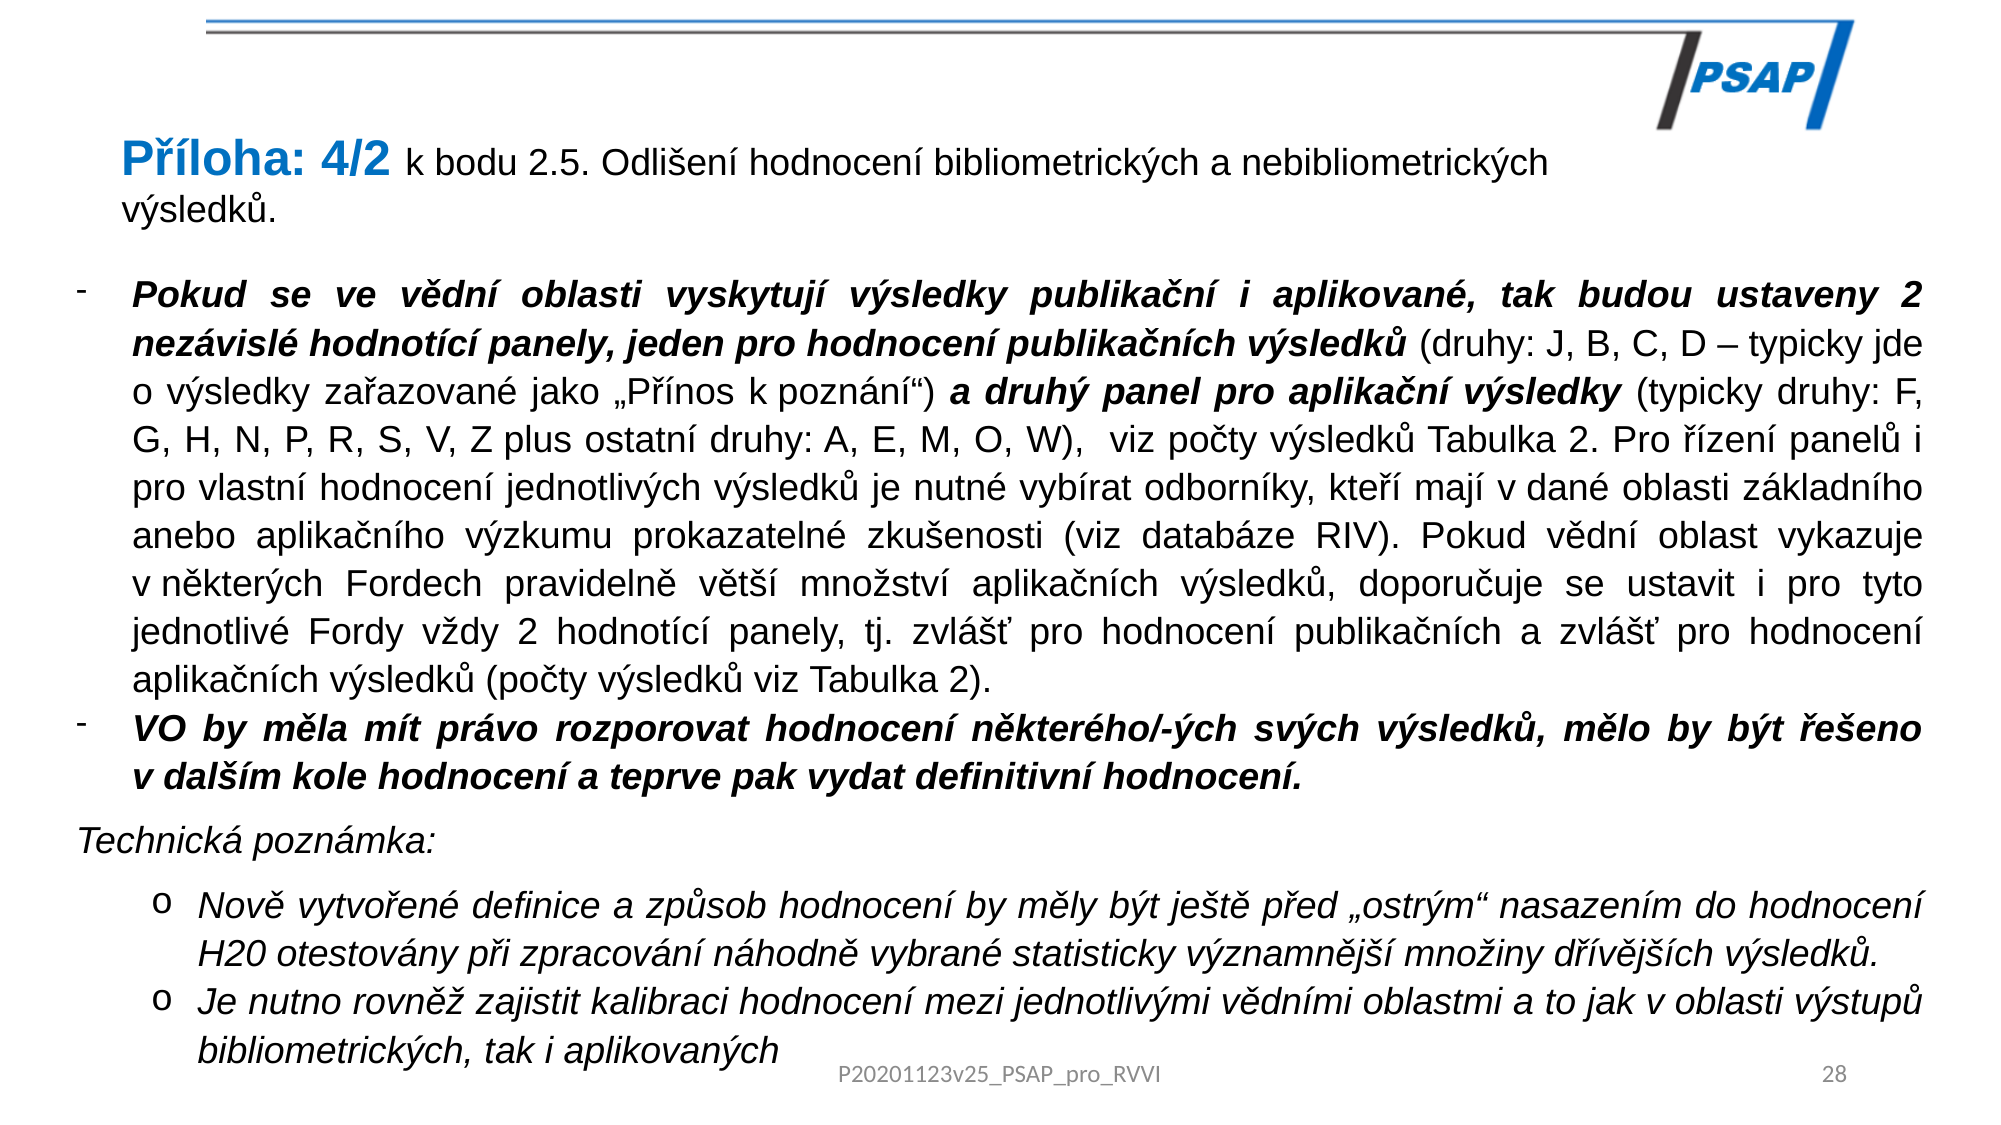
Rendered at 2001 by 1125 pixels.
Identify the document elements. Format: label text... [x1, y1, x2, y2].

picture [206, 0, 1863, 142]
text_box Příloha: 4/2 k bodu 2.5. Odlišení hodnocení bibliometrických a nebibliometrických výsledků. [106, 118, 1650, 259]
text_box Pokud se ve vědní oblasti vyskytují výsledky publikační i aplikované, tak budou ustaveny 2 nezávislé hodnotící panely, jeden pro hodnocení publikačních výsledků (druhy: J, B, C, D – typicky jde o výsledky zařazované jako „Přínos k poznání“) a druhý panel pro aplikační výsledky (typicky druhy: F, G, H, N, P, R, S, V, Z plus ostatní druhy: A, E, M, O, W), viz počty výsledků Tabulka 2. Pro řízení panelů i pro vlastní hodnocení jednotlivých výsledků je nutné vybírat odborníky, kteří mají v dané oblasti základního anebo aplikačního výzkumu prokazatelné zkušenosti (viz databáze RIV). Pokud vědní oblast vykazuje v některých Fordech pravidelně větší množství aplikačních výsledků, doporučuje se ustavit i pro tyto jednotlivé Fordy vždy 2 hodnotící panely, tj. zvlášť pro hodnocení publikačních a zvlášť pro hodnocení aplikačních výsledků (počty výsledků viz Tabulka 2). VO by měla mít právo rozporovat hodnocení některého/-ých svých výsledků, mělo by být řešeno v dalším kole hodnocení a teprve pak vydat definitivní hodnocení. Technická poznámka: Nově vytvořené definice a způsob hodnocení by měly být ještě před „ostrým“ nasazením do hodnocení H20 otestovány při zpracování náhodně vybrané statisticky významnější množiny dřívějších výsledků. Je nutno rovněž zajistit kalibraci hodnocení mezi jednotlivými vědními oblastmi a to jak v oblasti výstupů bibliometrických, tak i aplikovaných [61, 259, 1939, 1125]
